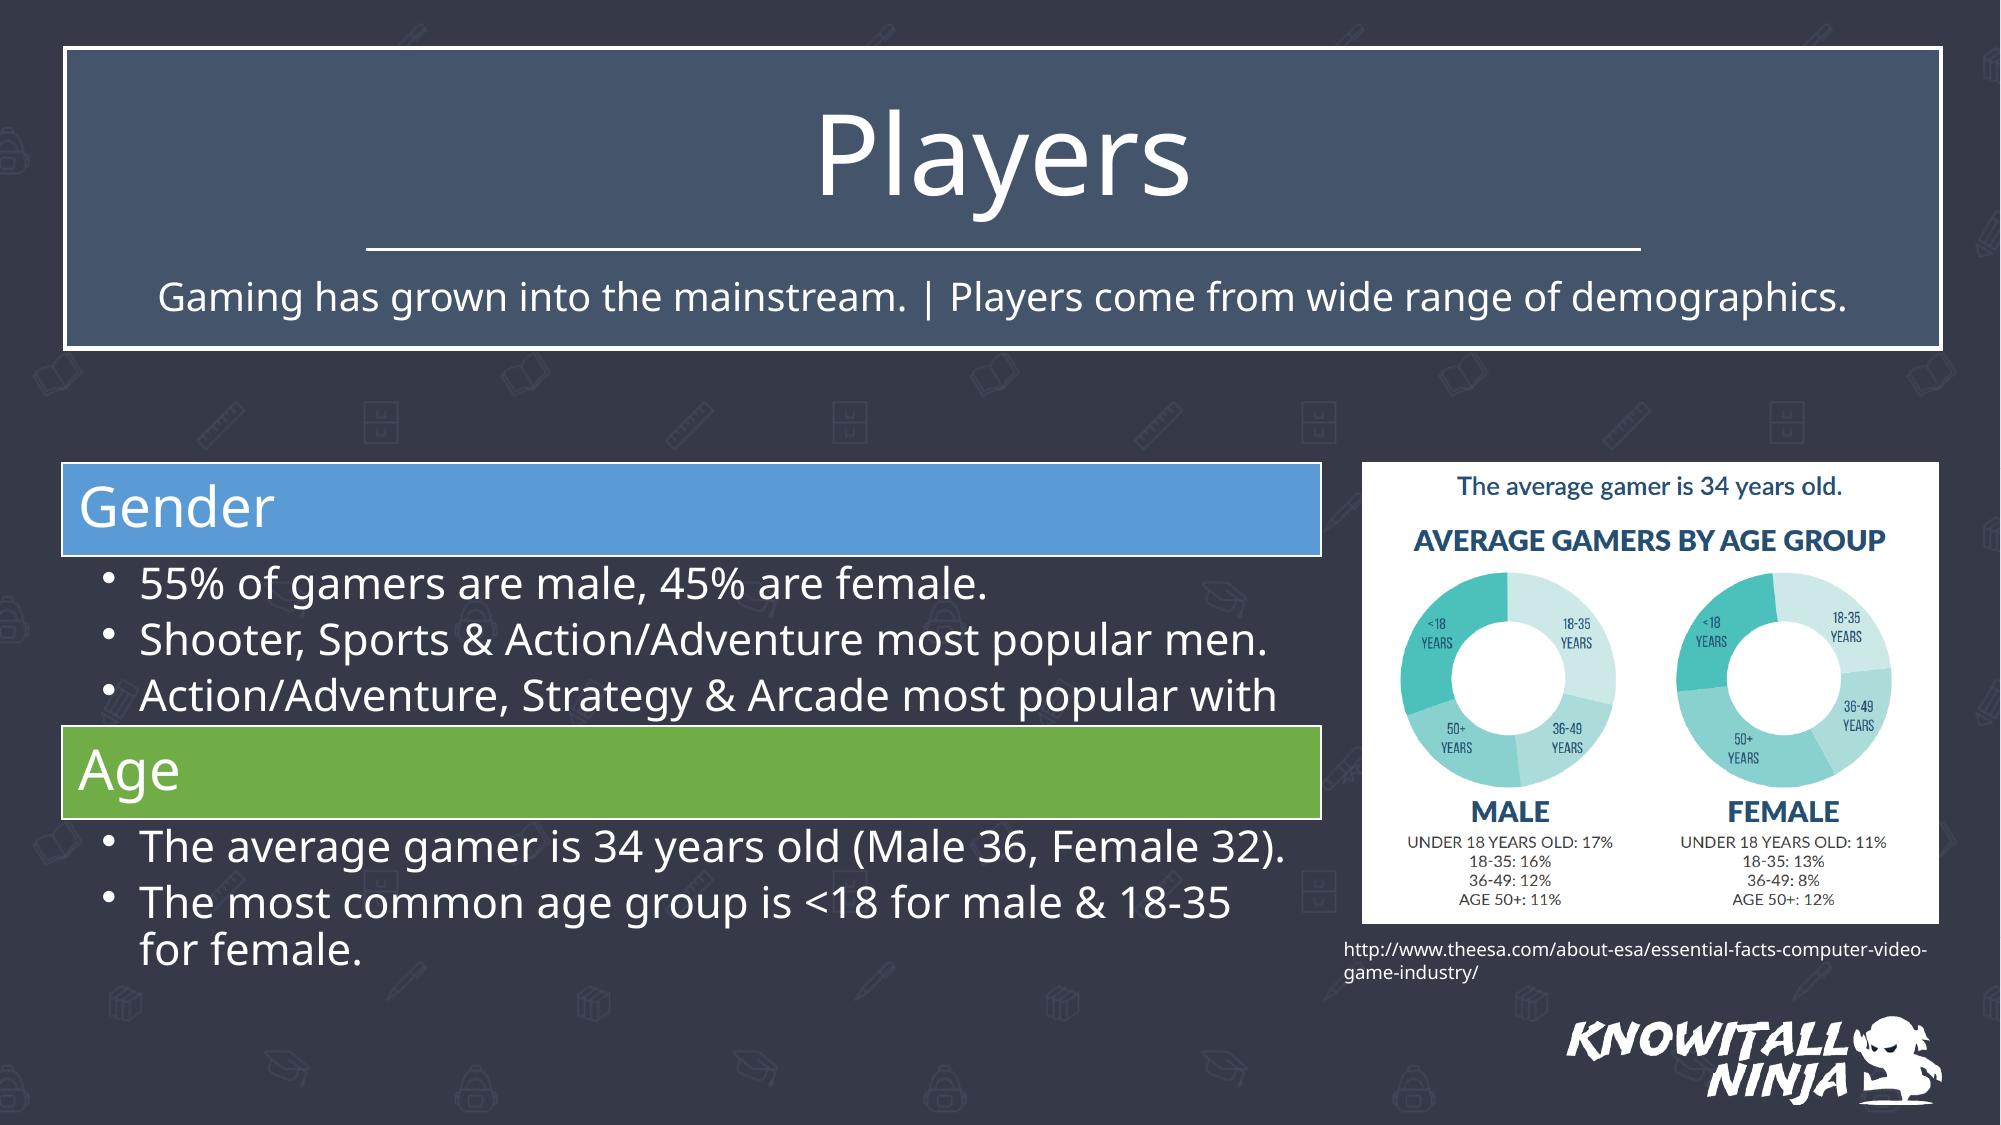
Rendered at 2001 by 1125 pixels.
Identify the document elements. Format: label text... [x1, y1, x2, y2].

picture [0, 0, 2001, 1125]
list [1362, 462, 1939, 924]
title Players [140, 48, 1866, 270]
text_box http://www.theesa.com/about-esa/essential-facts-computer-video-game-industry/ [1328, 930, 1972, 991]
list Gaming has grown into the mainstream. | Players come from wide range of demographics. [140, 270, 1866, 349]
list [61, 451, 1322, 992]
